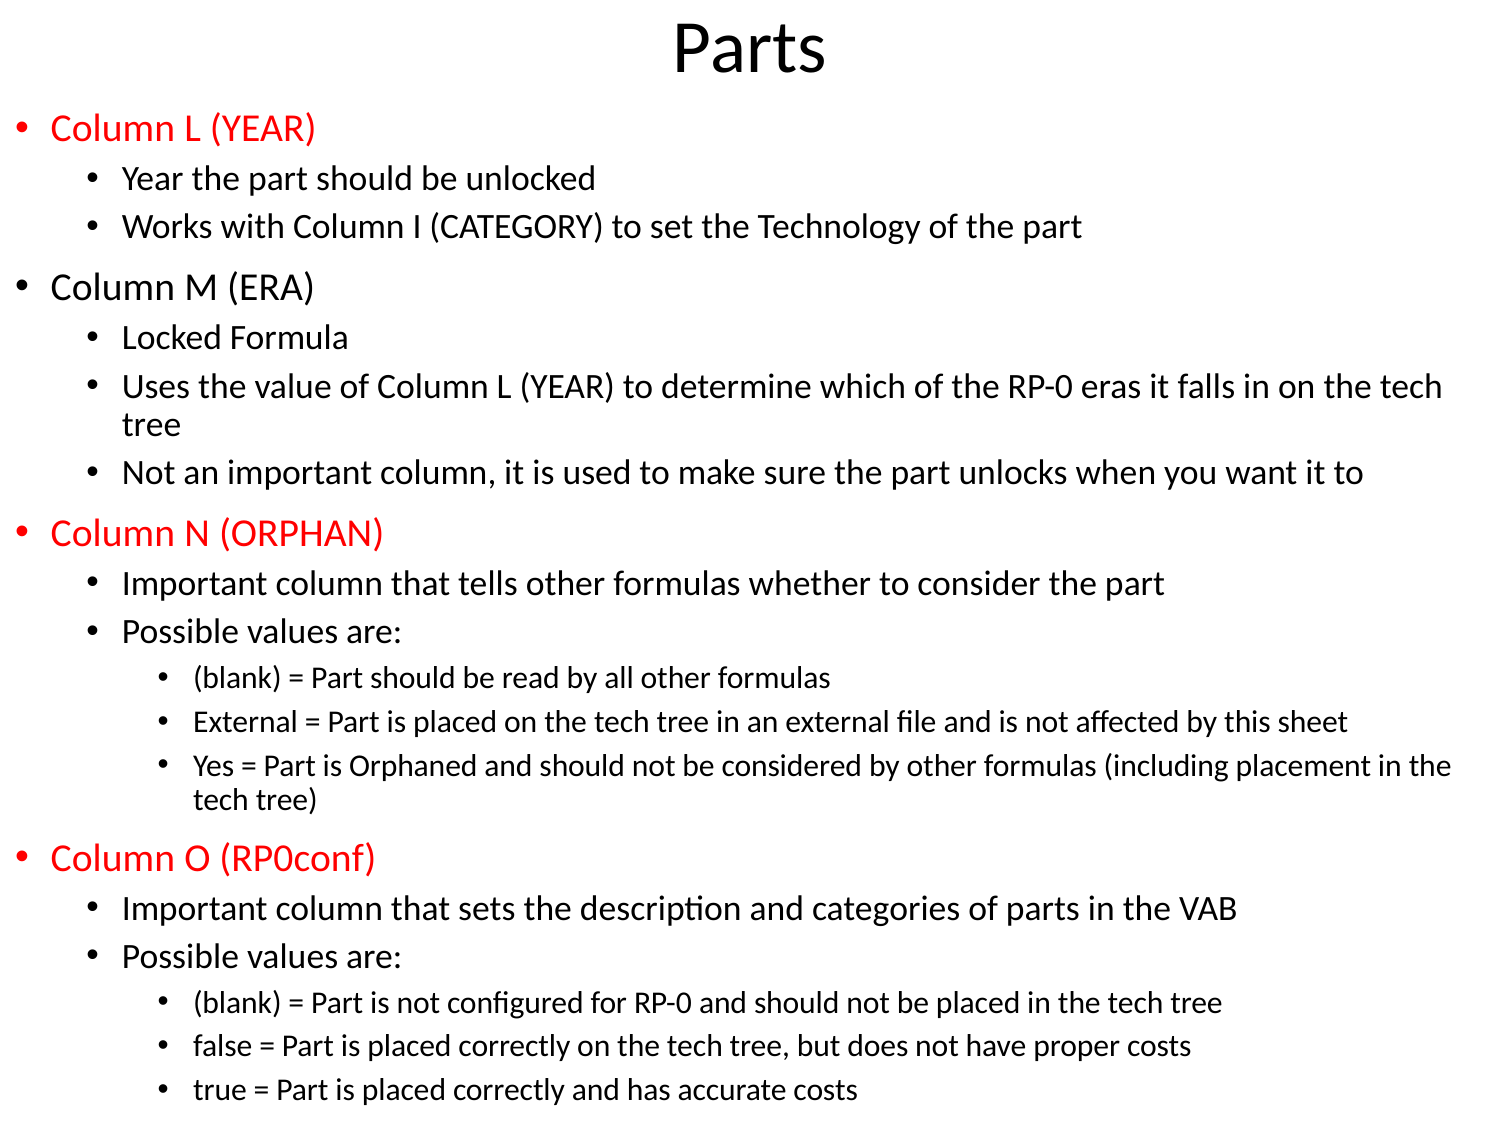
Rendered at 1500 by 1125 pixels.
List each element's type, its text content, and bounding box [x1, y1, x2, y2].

title Parts [0, 0, 1500, 97]
list Column L (YEAR) Year the part should be unlocked Works with Column I (CATEGORY) to set the Technology of the part Column M (ERA) Locked Formula Uses the value of Column L (YEAR) to determine which of the RP-0 eras it falls in on the tech tree Not an important column, it is used to make sure the part unlocks when you want it to Column N (ORPHAN) Important column that tells other formulas whether to consider the part Possible values are: (blank) = Part should be read by all other formulas External = Part is placed on the tech tree in an external file and is not affected by this sheet Yes = Part is Orphaned and should not be considered by other formulas (including placement in the tech tree) Column O (RP0conf) Important column that sets the description and categories of parts in the VAB Possible values are: (blank) = Part is not configured for RP-0 and should not be placed in the tech tree false = Part is placed correctly on the tech tree, but does not have proper costs true = Part is placed correctly and has accurate costs [0, 99, 1500, 1125]
